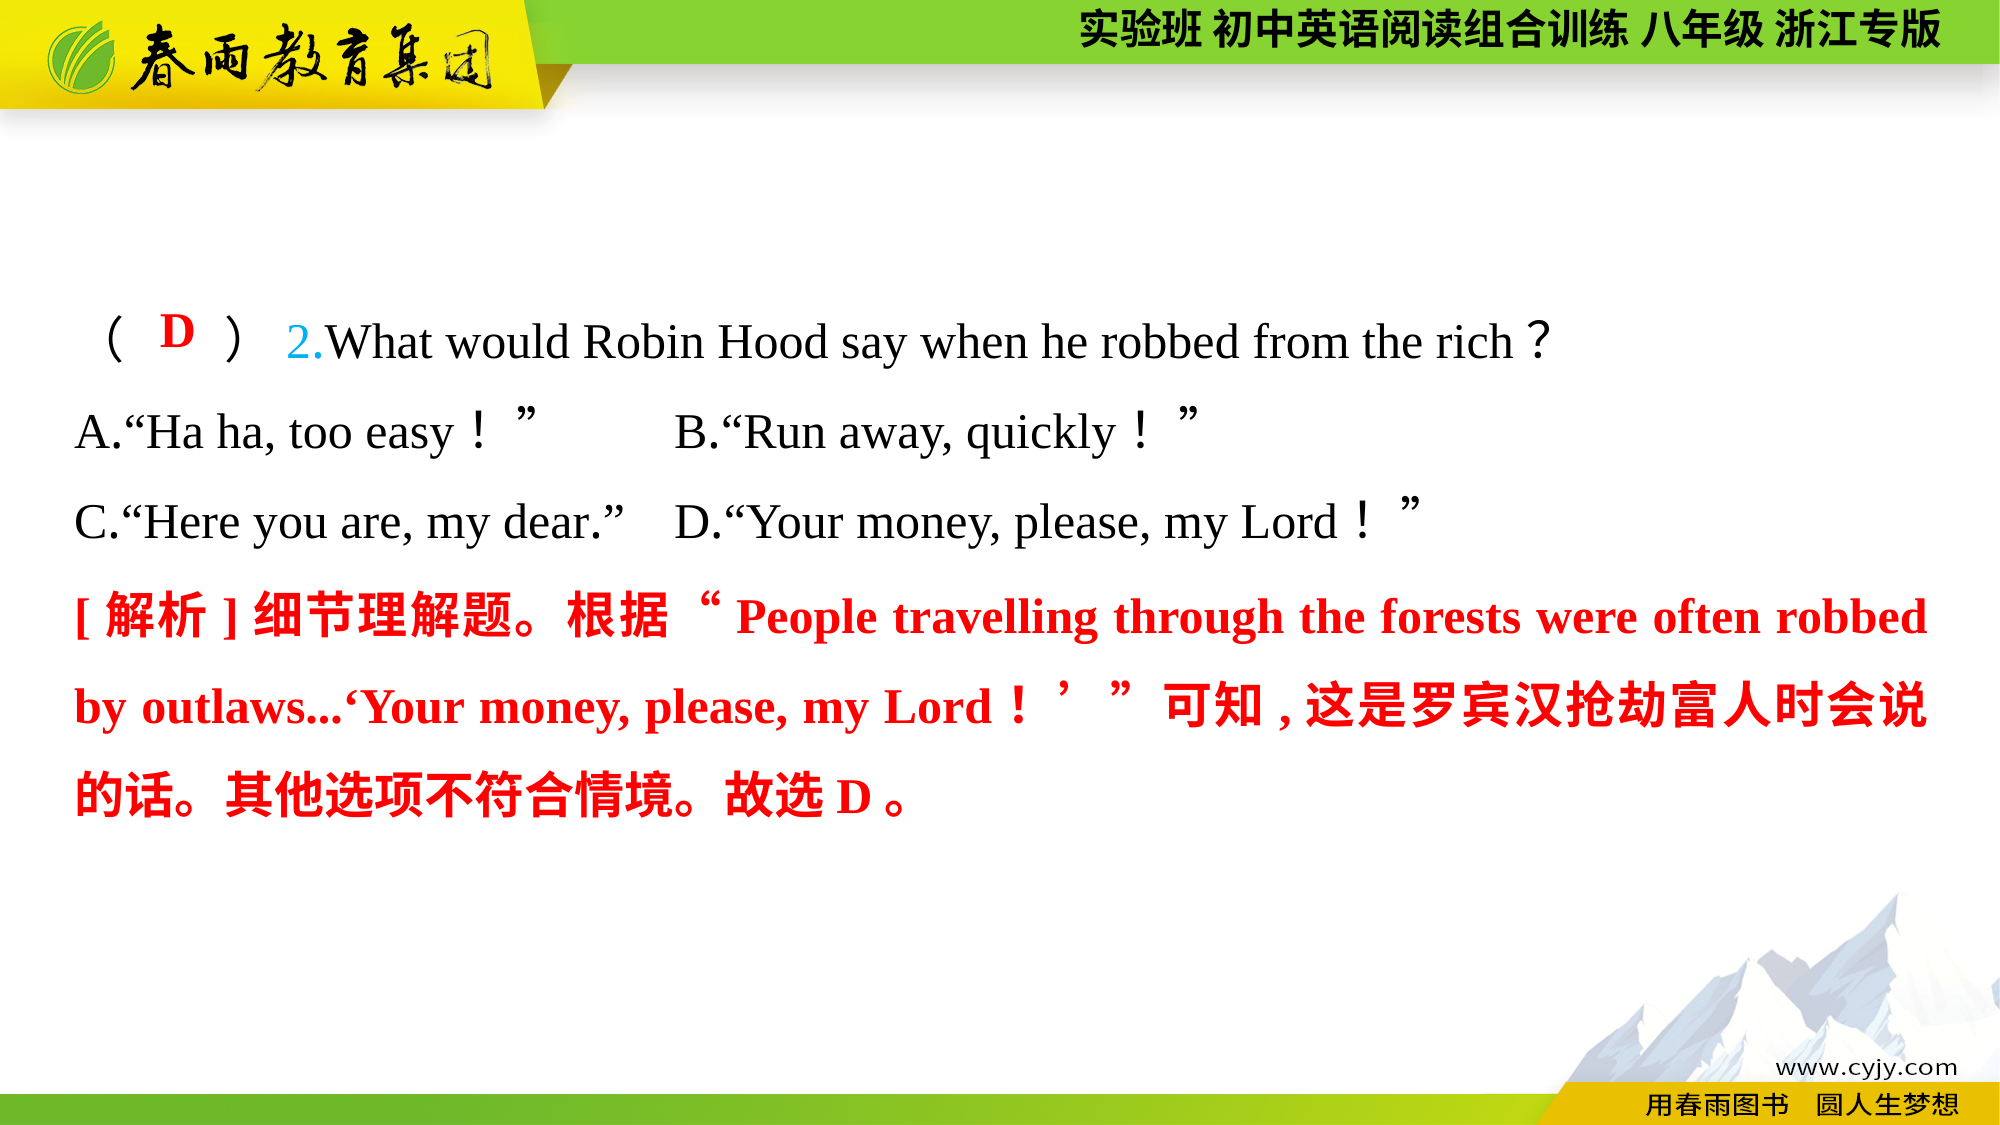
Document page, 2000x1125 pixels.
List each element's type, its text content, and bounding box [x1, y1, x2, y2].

text_box D [145, 290, 212, 365]
picture [0, 0, 2000, 1125]
text_box [解析]细节理解题。根据“People travelling through the forests were often robbed by outlaws...‘Your money, please, my Lord！’”可知,这是罗宾汉抢劫富人时会说的话。其他选项不符合情境。故选D。 [59, 548, 1944, 831]
list （ ）2.What would Robin Hood say when he robbed from the rich？ A.“Ha ha, too easy！” B.“Run away, quickly！” C.“Here you are, my dear.” D.“Your money, please, my Lord！” [59, 271, 1944, 548]
